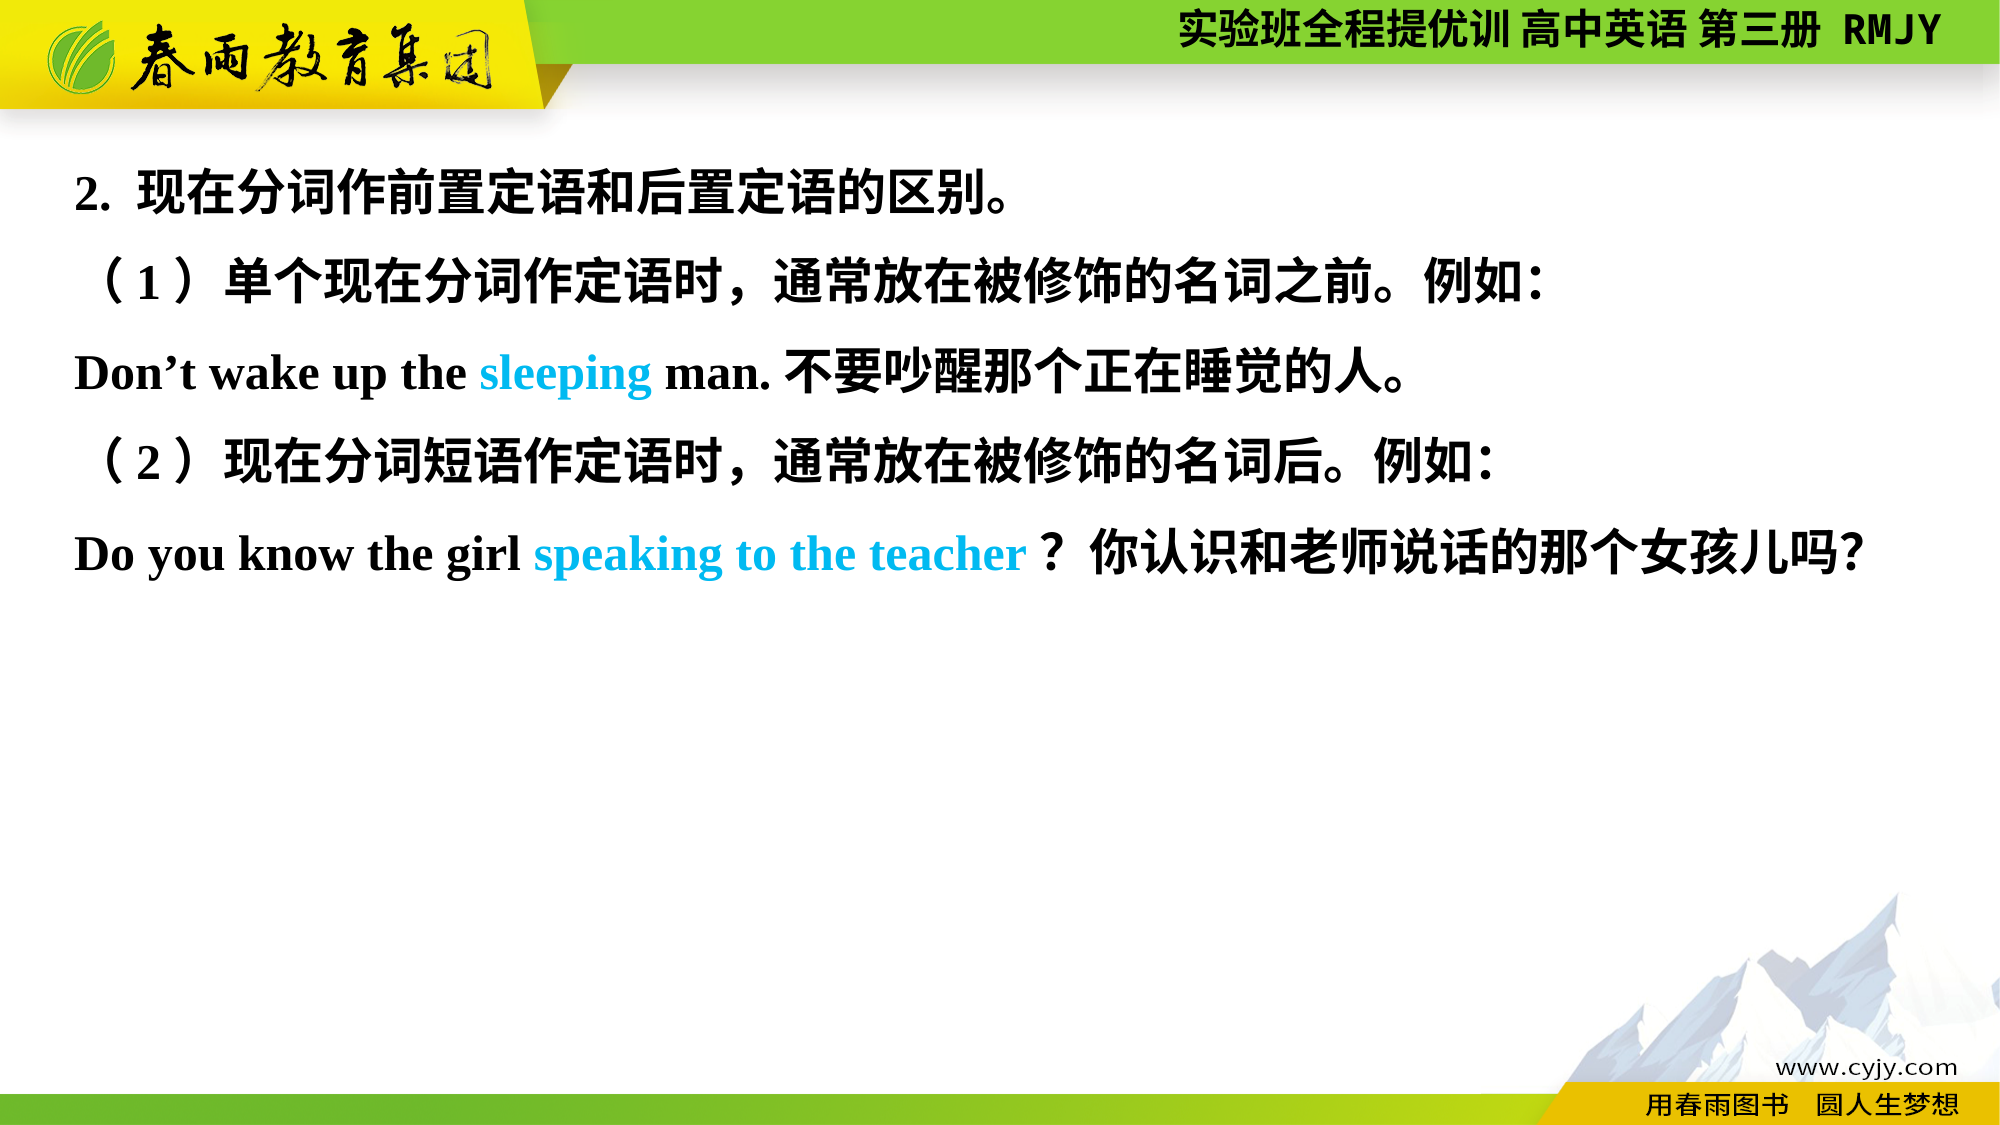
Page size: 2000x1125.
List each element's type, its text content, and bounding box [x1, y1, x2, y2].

list 2. 现在分词作前置定语和后置定语的区别。 （1）单个现在分词作定语时，通常放在被修饰的名词之前。例如： Don’t wake up the sleeping man.不要吵醒那个正在睡觉的人。 （2）现在分词短语作定语时，通常放在被修饰的名词后。例如： Do you know the girl speaking to the teacher？你认识和老师说话的那个女孩儿吗？ [59, 122, 1944, 581]
picture [0, 0, 2000, 1125]
